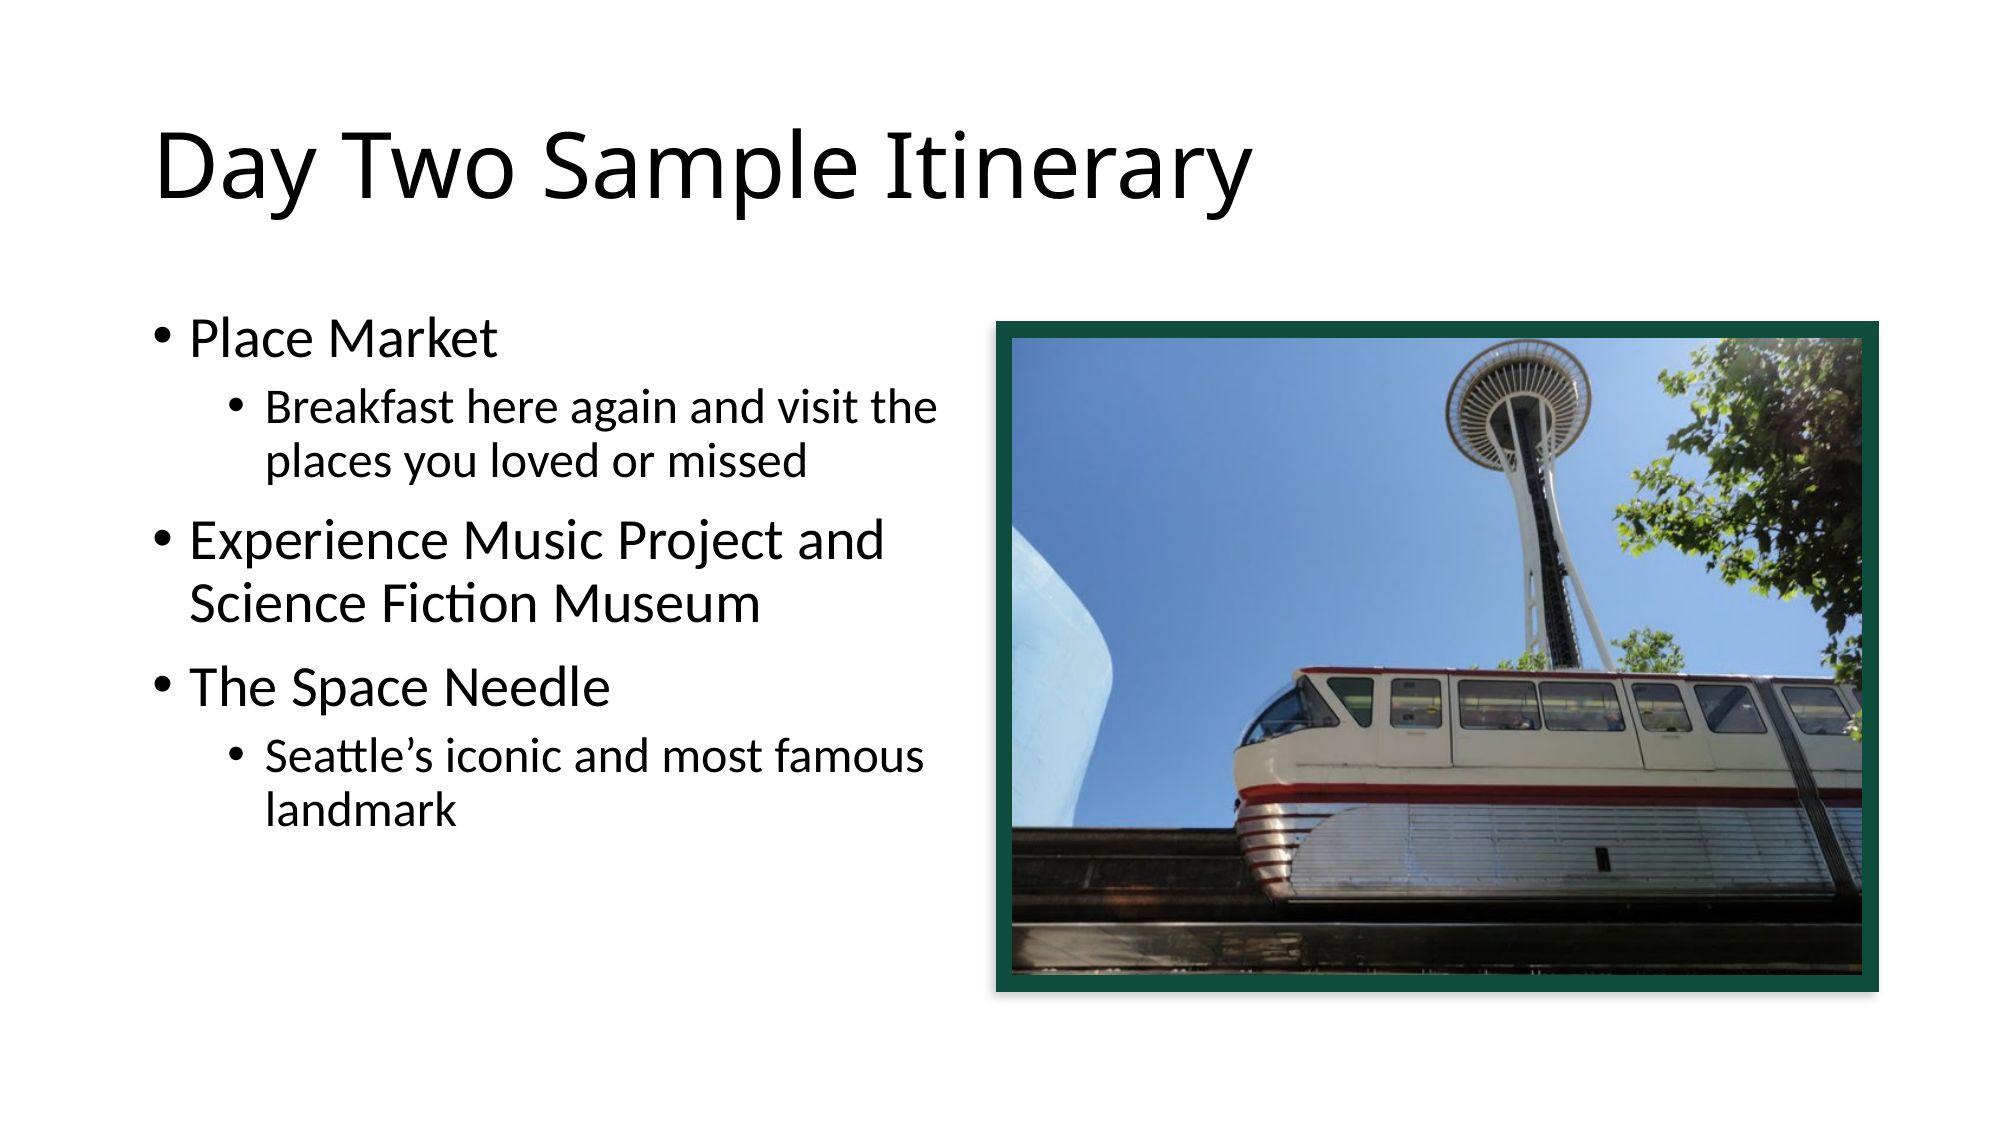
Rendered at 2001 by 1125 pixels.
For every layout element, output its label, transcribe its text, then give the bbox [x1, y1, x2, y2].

title Day Two Sample Itinerary [137, 59, 1863, 278]
list Place Market Breakfast here again and visit the places you loved or missed Experience Music Project and Science Fiction Museum The Space Needle Seattle’s iconic and most famous landmark [137, 299, 988, 1014]
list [1012, 337, 1863, 976]
